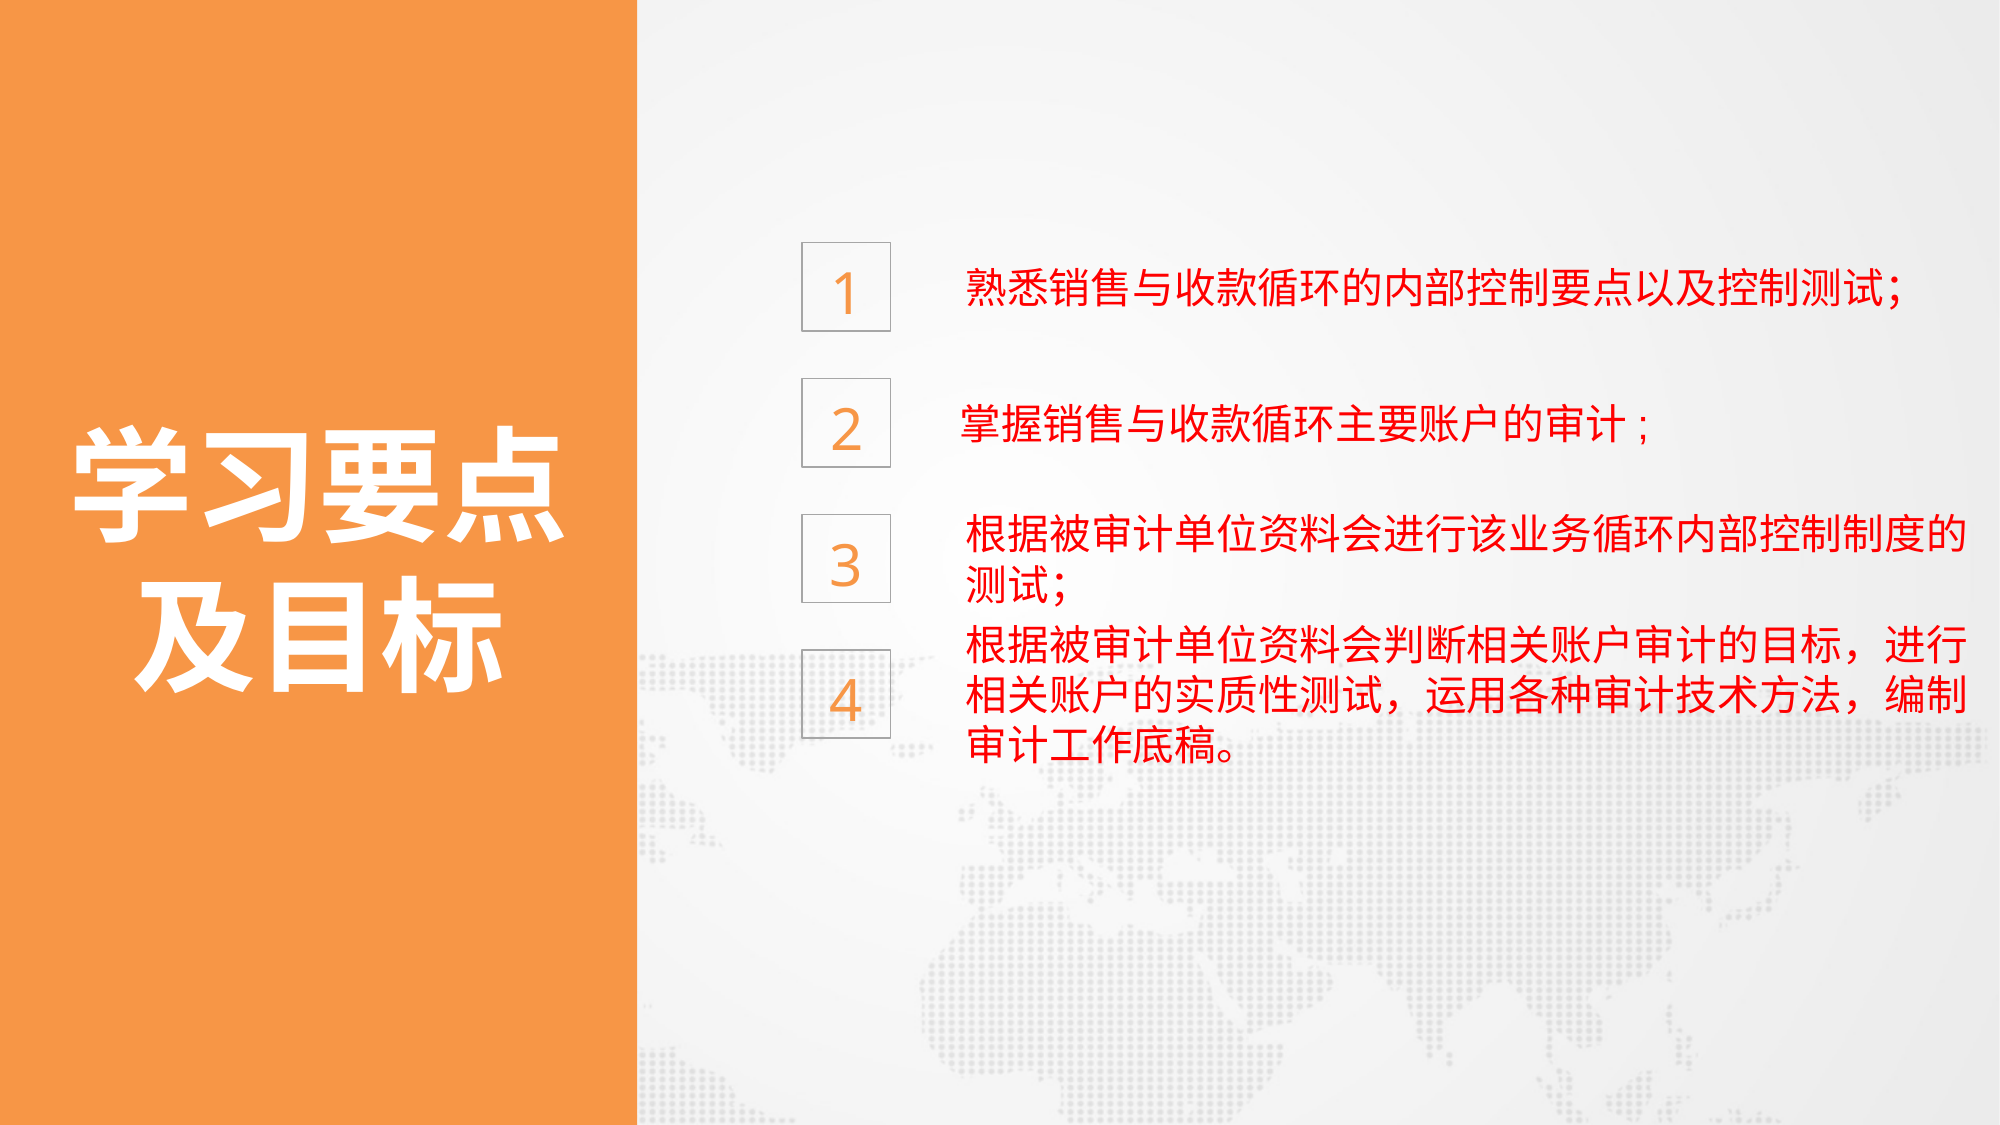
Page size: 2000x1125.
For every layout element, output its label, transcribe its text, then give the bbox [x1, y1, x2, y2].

picture [639, 0, 2000, 1125]
text_box [0, 0, 639, 1125]
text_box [801, 242, 1946, 335]
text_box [801, 378, 1663, 470]
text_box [801, 610, 1988, 778]
text_box 学习要点 及目标 [0, 400, 638, 716]
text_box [801, 499, 1988, 610]
